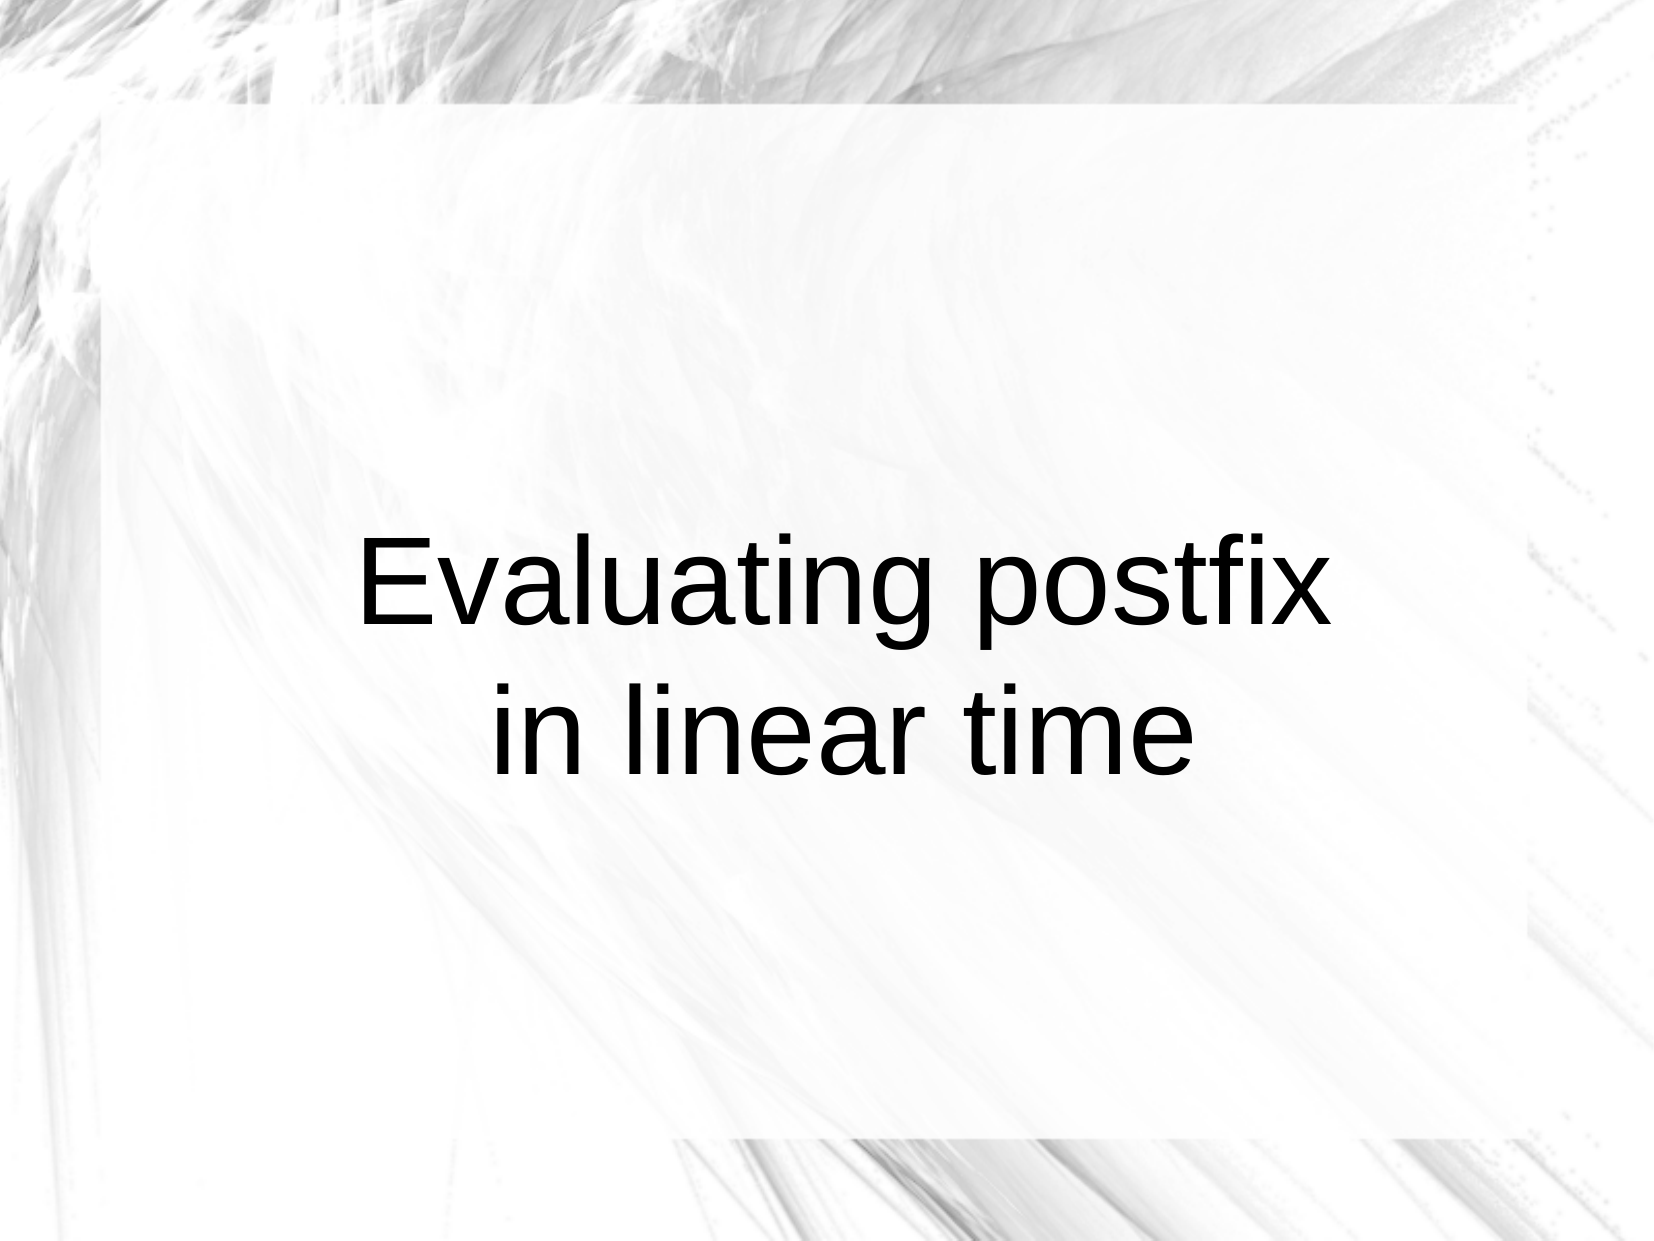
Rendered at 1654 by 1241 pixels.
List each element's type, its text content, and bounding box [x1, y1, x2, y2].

picture [0, 0, 1654, 1241]
list Evaluating postfix in linear time [118, 319, 1571, 1102]
